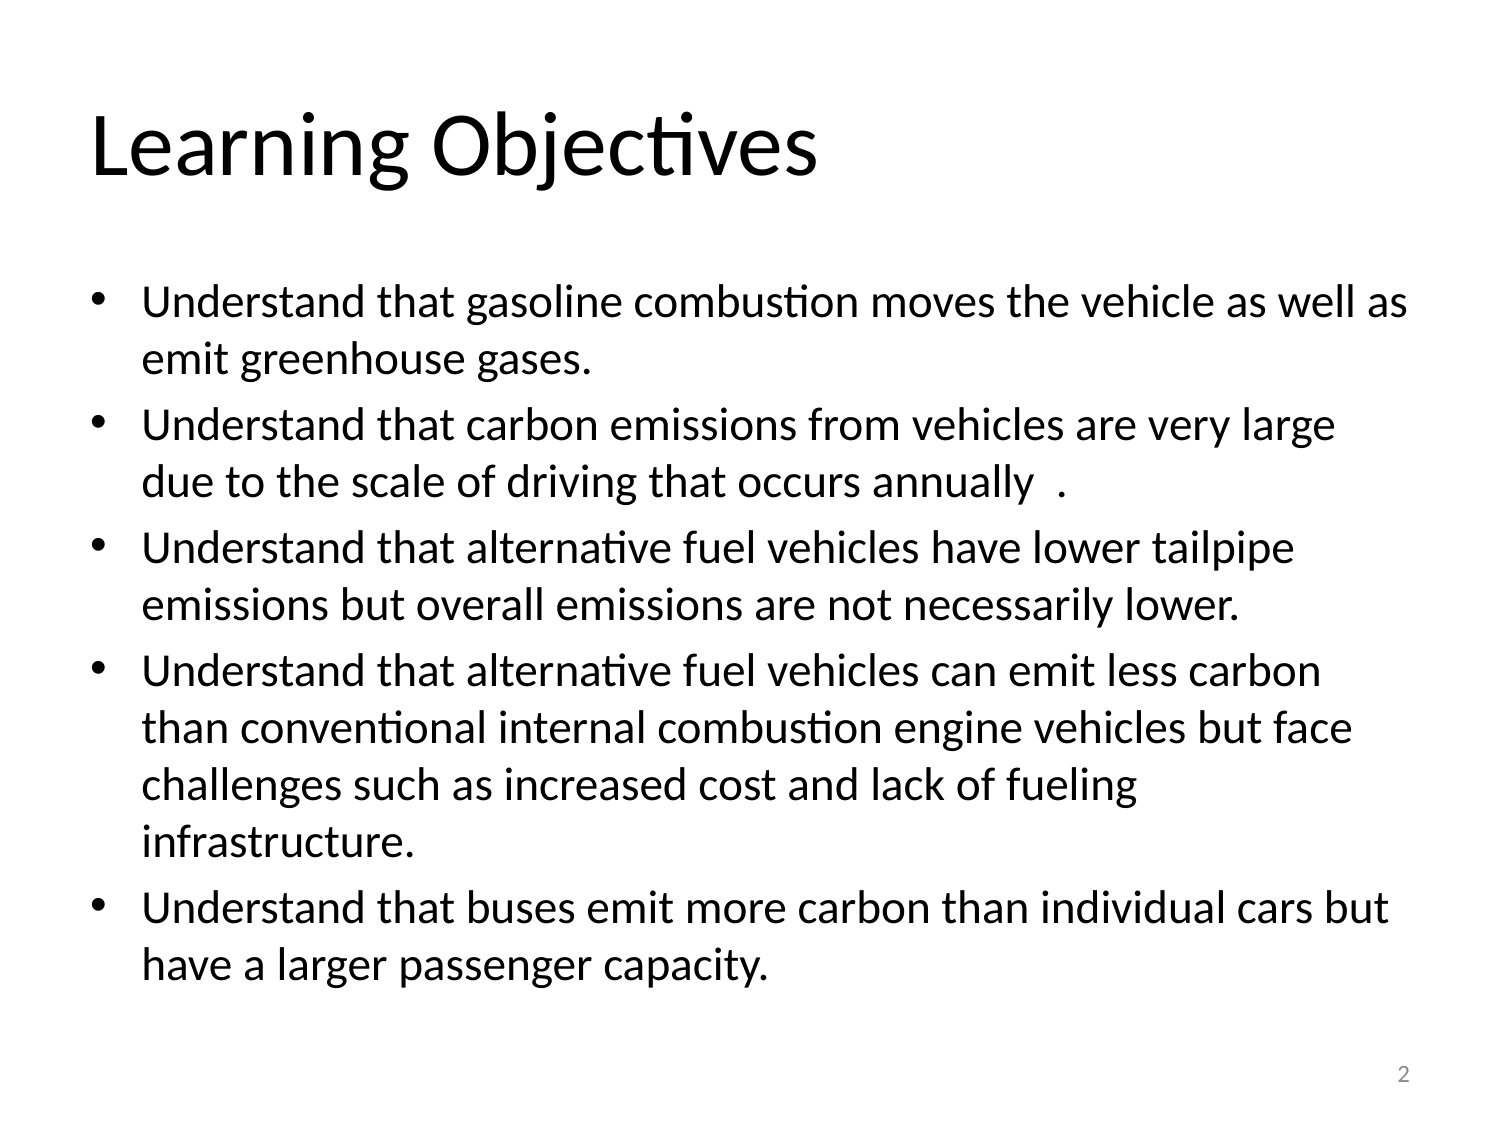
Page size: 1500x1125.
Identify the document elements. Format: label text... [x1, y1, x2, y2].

title Learning Objectives [75, 45, 1425, 233]
list Understand that gasoline combustion moves the vehicle as well as emit greenhouse gases. Understand that carbon emissions from vehicles are very large due to the scale of driving that occurs annually . Understand that alternative fuel vehicles have lower tailpipe emissions but overall emissions are not necessarily lower. Understand that alternative fuel vehicles can emit less carbon than conventional internal combustion engine vehicles but face challenges such as increased cost and lack of fueling infrastructure. Understand that buses emit more carbon than individual cars but have a larger passenger capacity. [75, 262, 1425, 1005]
slide_number 2 [1074, 1042, 1425, 1103]
